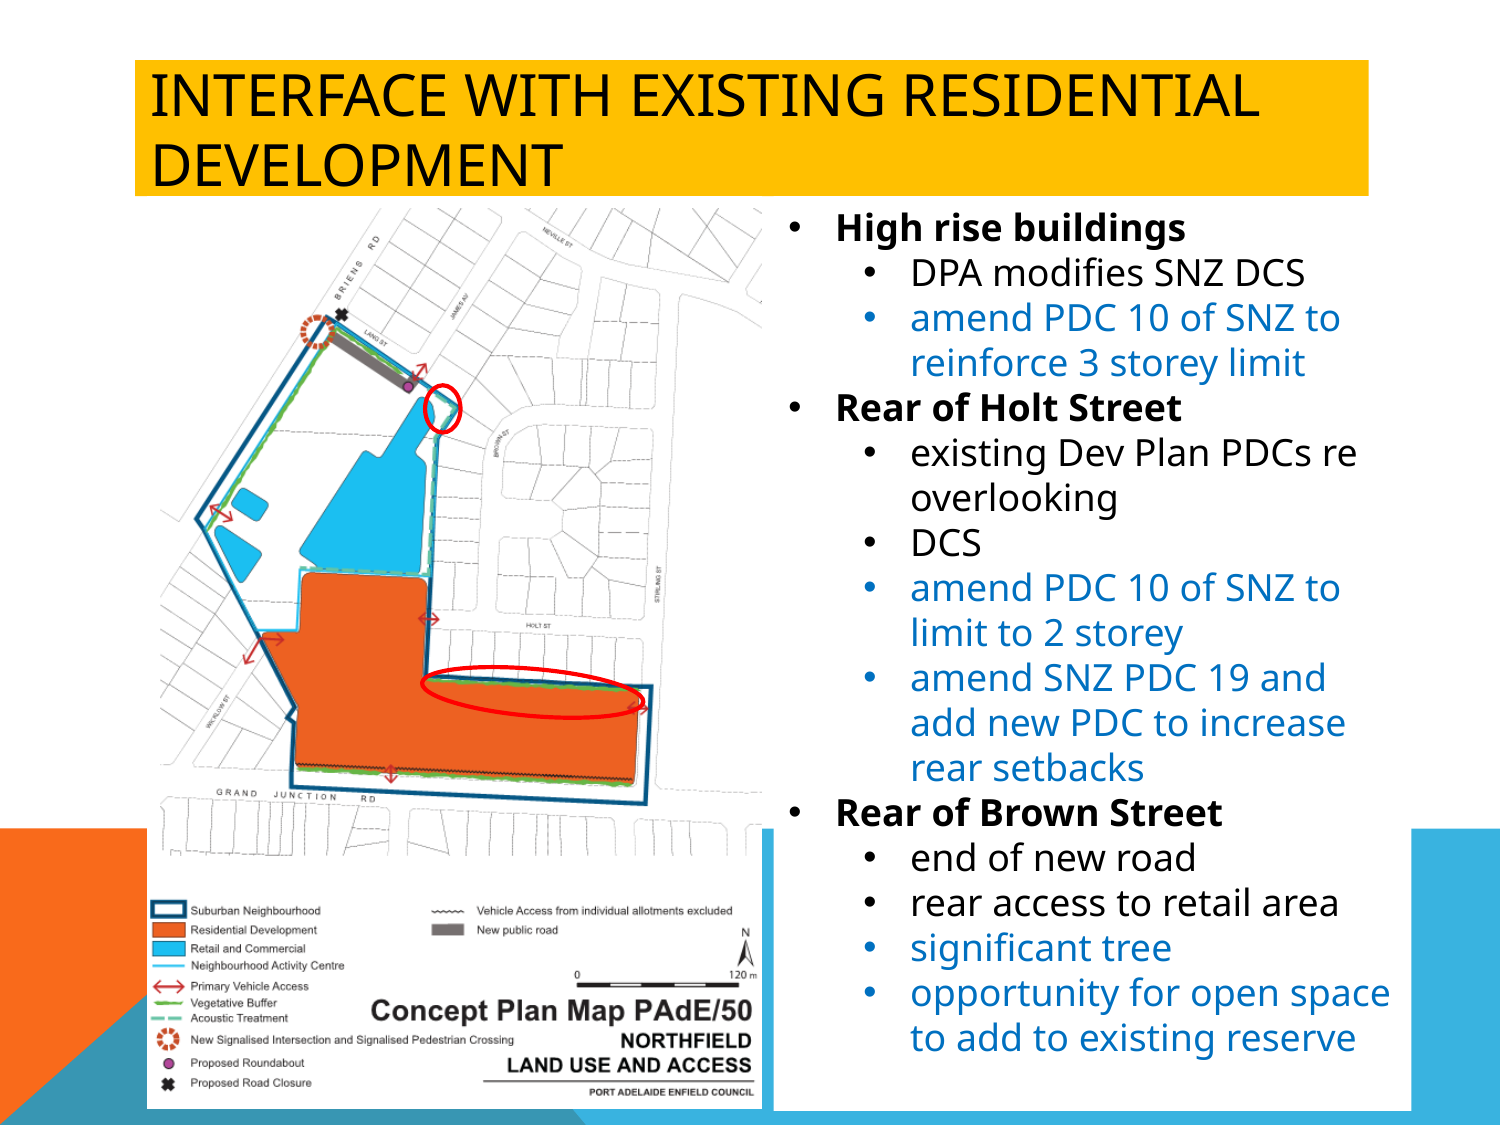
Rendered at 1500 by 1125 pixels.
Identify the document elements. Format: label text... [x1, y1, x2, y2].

text_box High rise buildings DPA modifies SNZ DCS amend PDC 10 of SNZ to reinforce 3 storey limit Rear of Holt Street existing Dev Plan PDCs re overlooking DCS amend PDC 10 of SNZ to limit to 2 storey amend SNZ PDC 19 and add new PDC to increase rear setbacks Rear of Brown Street end of new road rear access to retail area significant tree opportunity for open space to add to existing reserve [773, 196, 1412, 1111]
list [135, 180, 1369, 768]
picture [147, 195, 763, 1109]
title Interface with existing residential development [135, 60, 1369, 180]
